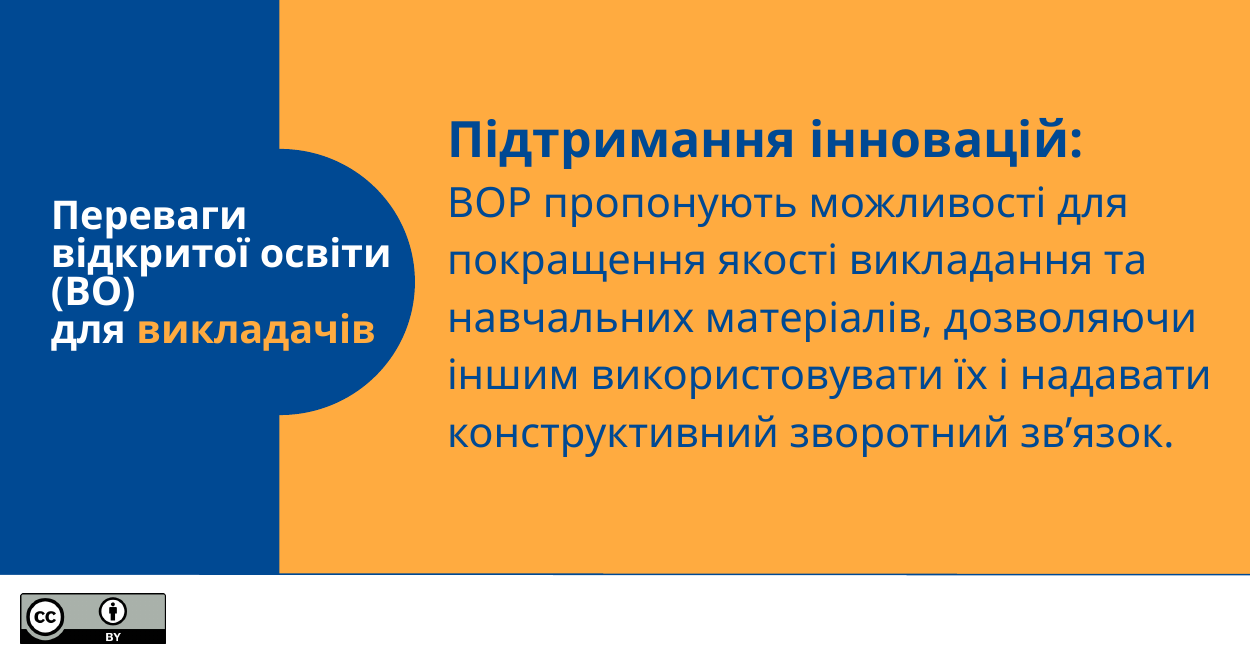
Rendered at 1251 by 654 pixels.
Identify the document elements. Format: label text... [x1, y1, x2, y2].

text_box Переваги відкритої освіти (BO) для викладачів [35, 184, 432, 367]
text_box [0, 0, 280, 573]
text_box [189, 148, 372, 184]
text_box [0, 582, 1250, 654]
text_box [176, 367, 384, 416]
text_box Підтримання інновацій: BOP пропонують можливості для покращення якості викладання та навчальних матеріалів, дозволяючи іншим використовувати їх і надавати конструктивний зворотний зв’язок. [432, 83, 1243, 471]
picture [20, 592, 166, 645]
